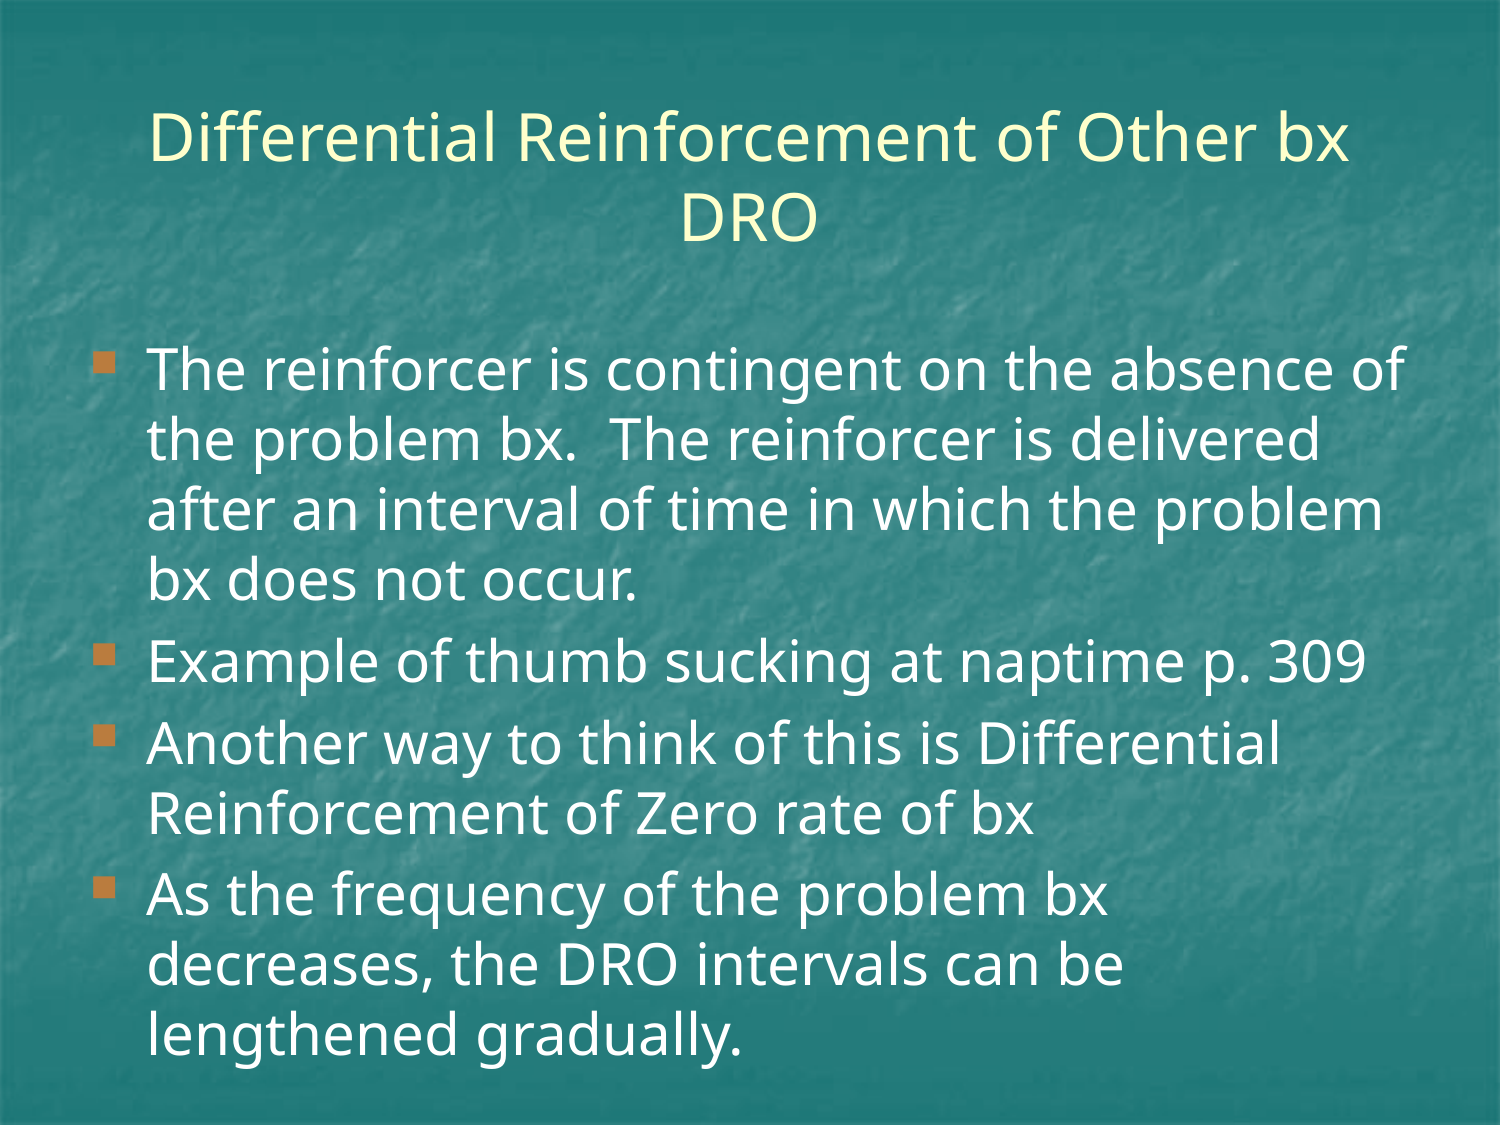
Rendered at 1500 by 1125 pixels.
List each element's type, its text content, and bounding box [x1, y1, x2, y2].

title Differential Reinforcement of Other bx DRO [74, 62, 1426, 288]
list The reinforcer is contingent on the absence of the problem bx. The reinforcer is delivered after an interval of time in which the problem bx does not occur. Example of thumb sucking at naptime p. 309 Another way to think of this is Differential Reinforcement of Zero rate of bx As the frequency of the problem bx decreases, the DRO intervals can be lengthened gradually. [74, 324, 1426, 1001]
